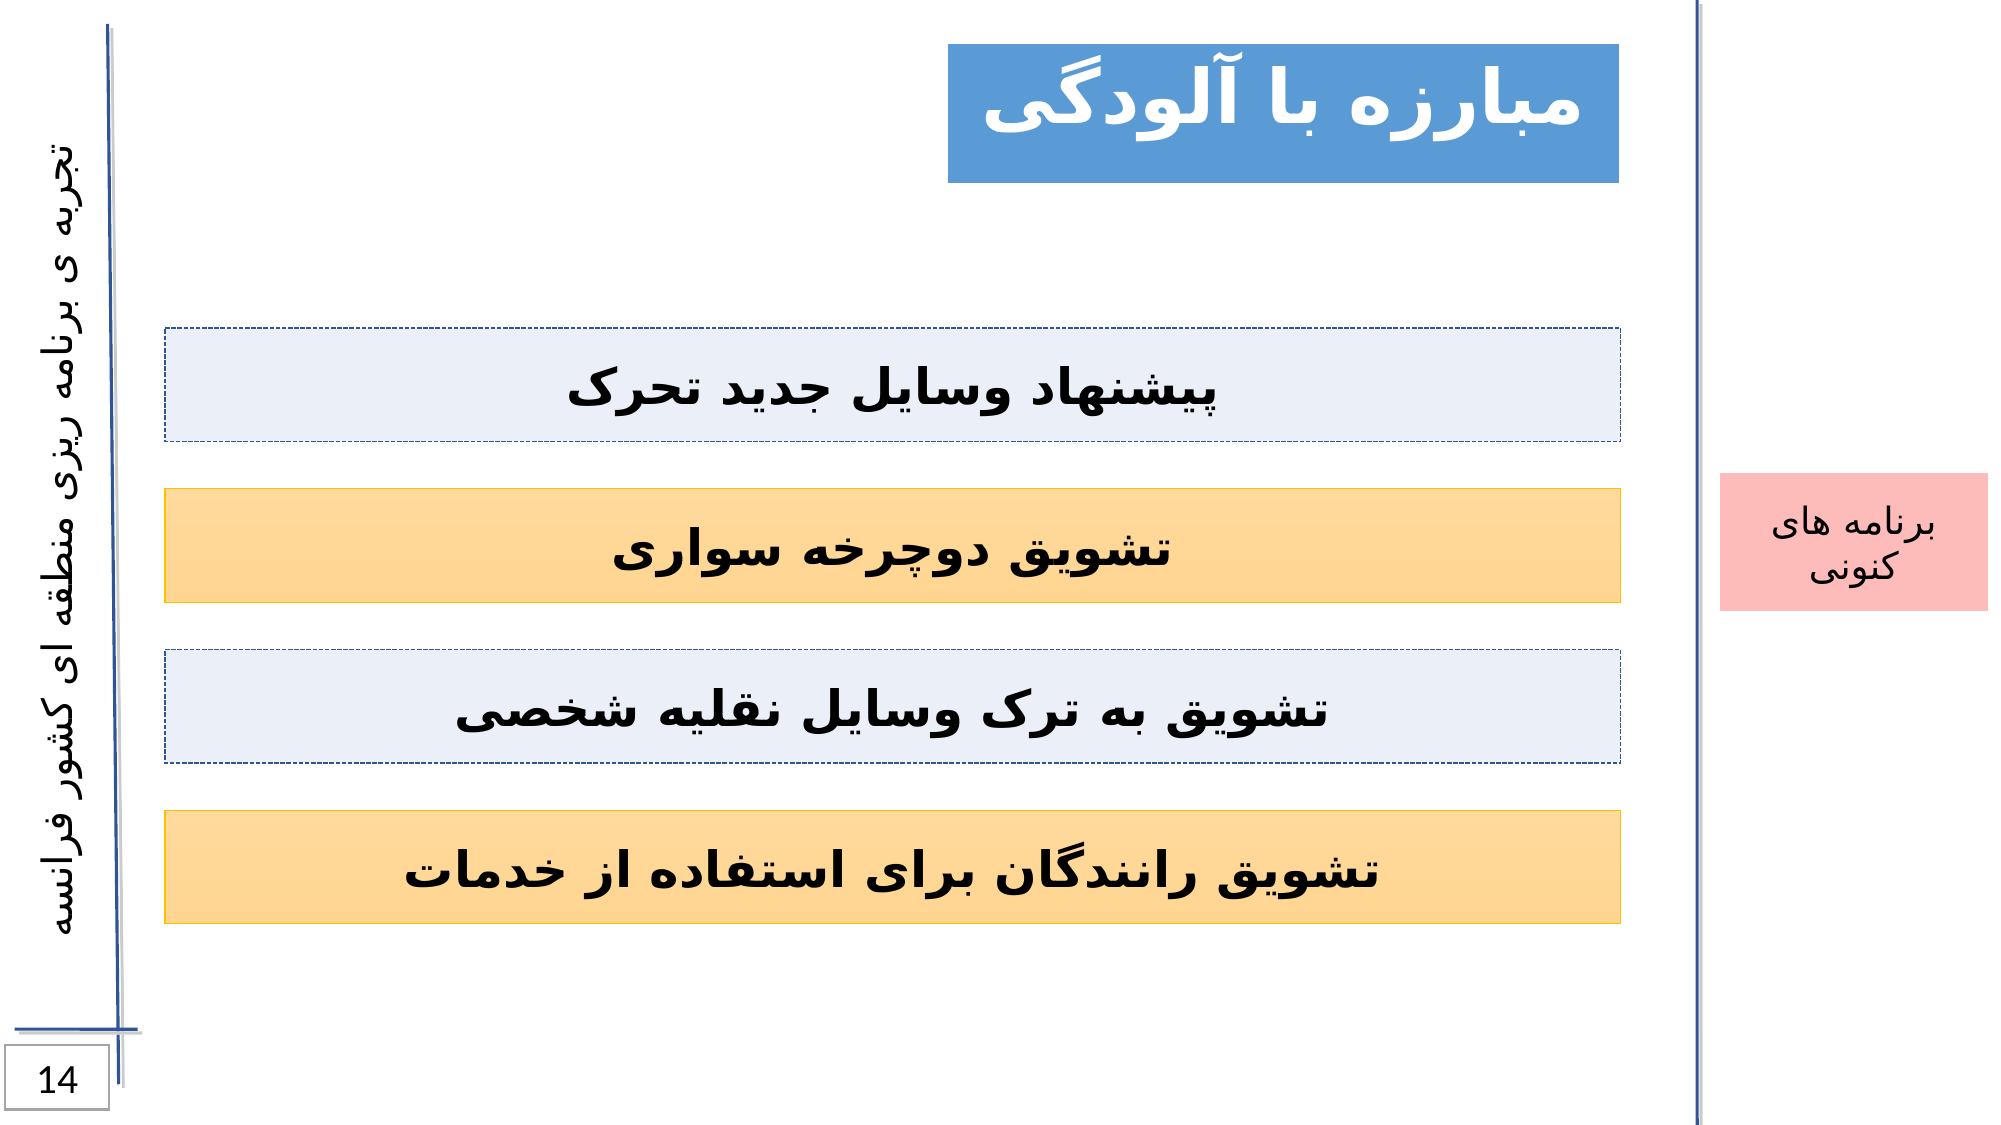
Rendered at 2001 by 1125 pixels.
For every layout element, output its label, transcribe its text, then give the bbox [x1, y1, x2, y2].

text_box 14 [4, 1044, 110, 1111]
text_box پیشنهاد وسایل جدید تحرک [164, 327, 1622, 443]
text_box برنامه های کنونی [1720, 473, 1988, 611]
text_box تجربه ی برنامه ریزی منطقه ای کشور فرانسه [23, 59, 88, 1022]
text_box تشویق رانندگان برای استفاده از خدمات [164, 810, 1621, 924]
text_box تشویق به ترک وسایل نقلیه شخصی [164, 649, 1622, 764]
text_box تشویق دوچرخه سواری [164, 488, 1621, 603]
text_box مبارزه با آلودگی [945, 41, 1622, 186]
